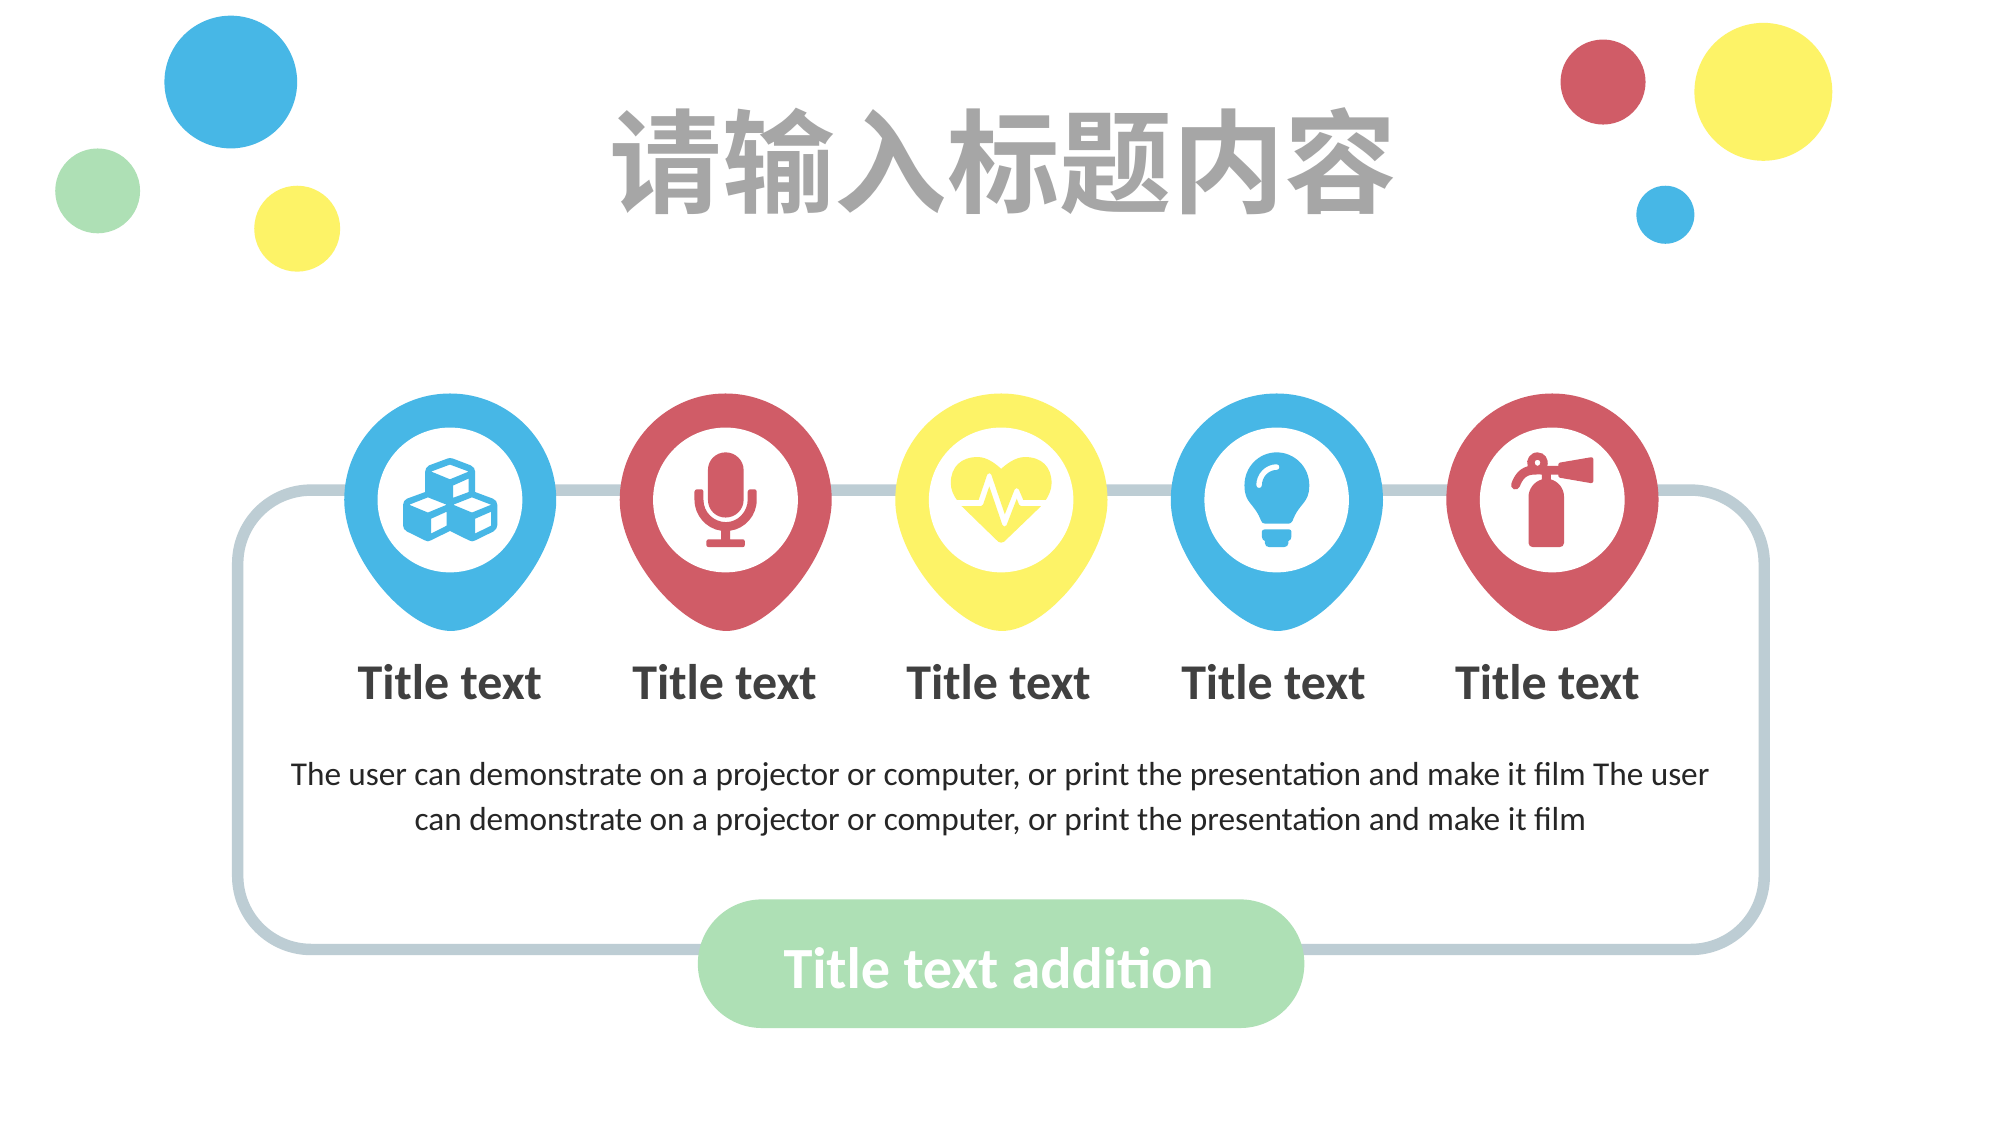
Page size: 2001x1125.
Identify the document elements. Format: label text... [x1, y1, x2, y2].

text_box [715, 1008, 1287, 1029]
text_box [163, 14, 299, 150]
text_box [54, 147, 142, 235]
text_box [950, 457, 1052, 515]
text_box [1479, 427, 1625, 573]
text_box [697, 934, 705, 994]
text_box [653, 427, 798, 573]
text_box 请输入标题内容 [595, 84, 1413, 235]
text_box [403, 458, 498, 542]
text_box [707, 452, 744, 518]
text_box [1170, 393, 1384, 631]
text_box [377, 427, 523, 573]
text_box [1446, 393, 1659, 631]
text_box [1204, 427, 1349, 573]
text_box Title text [583, 642, 857, 718]
text_box [1635, 184, 1696, 245]
text_box Title text addition [705, 922, 1292, 1008]
text_box [1511, 452, 1594, 548]
text_box The user can demonstrate on a projector or computer, or print the presentation and make it film The user can demonstrate on a projector or computer, or print the presentation and make it film [273, 738, 1729, 896]
text_box Title text [1406, 642, 1689, 718]
text_box [1559, 38, 1647, 126]
text_box Title text [857, 642, 1132, 718]
text_box [1244, 452, 1310, 524]
text_box [1292, 925, 1305, 1002]
text_box [694, 489, 757, 548]
text_box [1693, 21, 1834, 162]
text_box [1261, 529, 1292, 548]
text_box Title text [1132, 642, 1406, 718]
text_box [619, 393, 832, 631]
text_box [713, 899, 1290, 922]
text_box [895, 393, 1108, 631]
text_box [253, 184, 342, 273]
text_box [344, 393, 557, 631]
text_box [961, 486, 1041, 543]
text_box [928, 427, 1074, 573]
text_box Title text [309, 642, 583, 718]
text_box [237, 490, 1765, 950]
